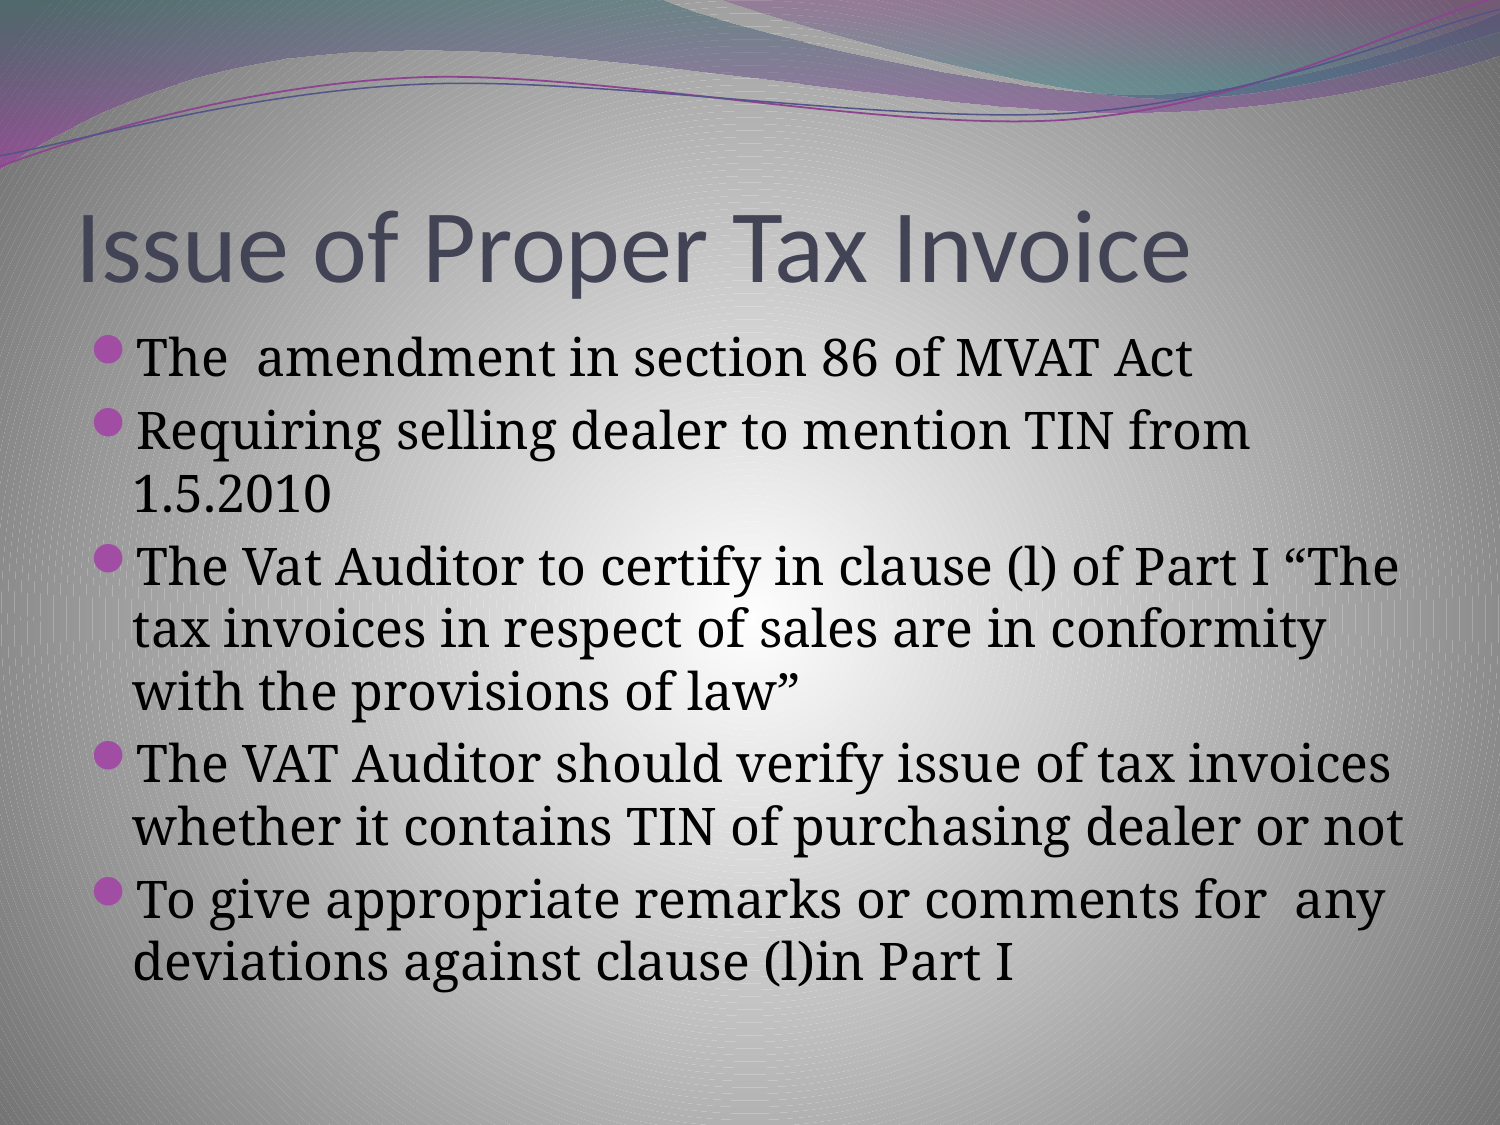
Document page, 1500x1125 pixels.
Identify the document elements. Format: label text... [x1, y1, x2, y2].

title Issue of Proper Tax Invoice [75, 115, 1425, 303]
list The amendment in section 86 of MVAT Act Requiring selling dealer to mention TIN from 1.5.2010 The Vat Auditor to certify in clause (l) of Part I “The tax invoices in respect of sales are in conformity with the provisions of law” The VAT Auditor should verify issue of tax invoices whether it contains TIN of purchasing dealer or not To give appropriate remarks or comments for any deviations against clause (l)in Part I [75, 317, 1425, 1038]
